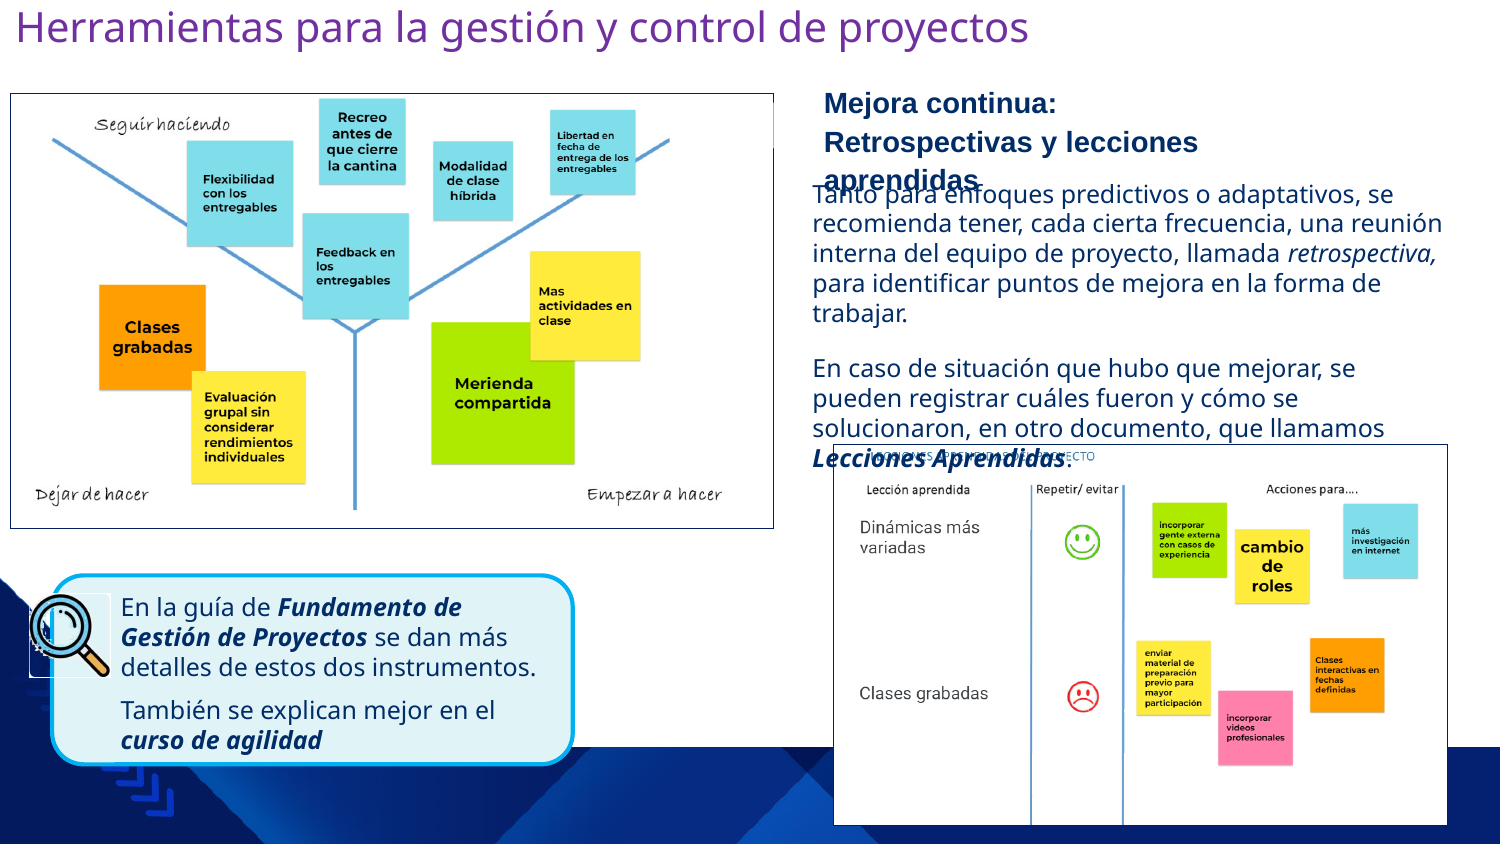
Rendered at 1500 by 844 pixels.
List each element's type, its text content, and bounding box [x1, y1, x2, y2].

picture [0, 0, 1500, 844]
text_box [29, 575, 574, 765]
title Herramientas para la gestión y control de proyectos [0, 0, 1290, 62]
text_box Mejora continua: Retrospectivas y lecciones aprendidas [808, 73, 1290, 170]
text_box Tanto para enfoques predictivos o adaptativos, se recomienda tener, cada cierta frecuencia, una reunión interna del equipo de proyecto, llamada retrospectiva, para identificar puntos de mejora en la forma de trabajar. En caso de situación que hubo que mejorar, se pueden registrar cuáles fueron y cómo se solucionaron, en otro documento, que llamamos Lecciones Aprendidas. [797, 170, 1460, 480]
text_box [10, 93, 774, 529]
